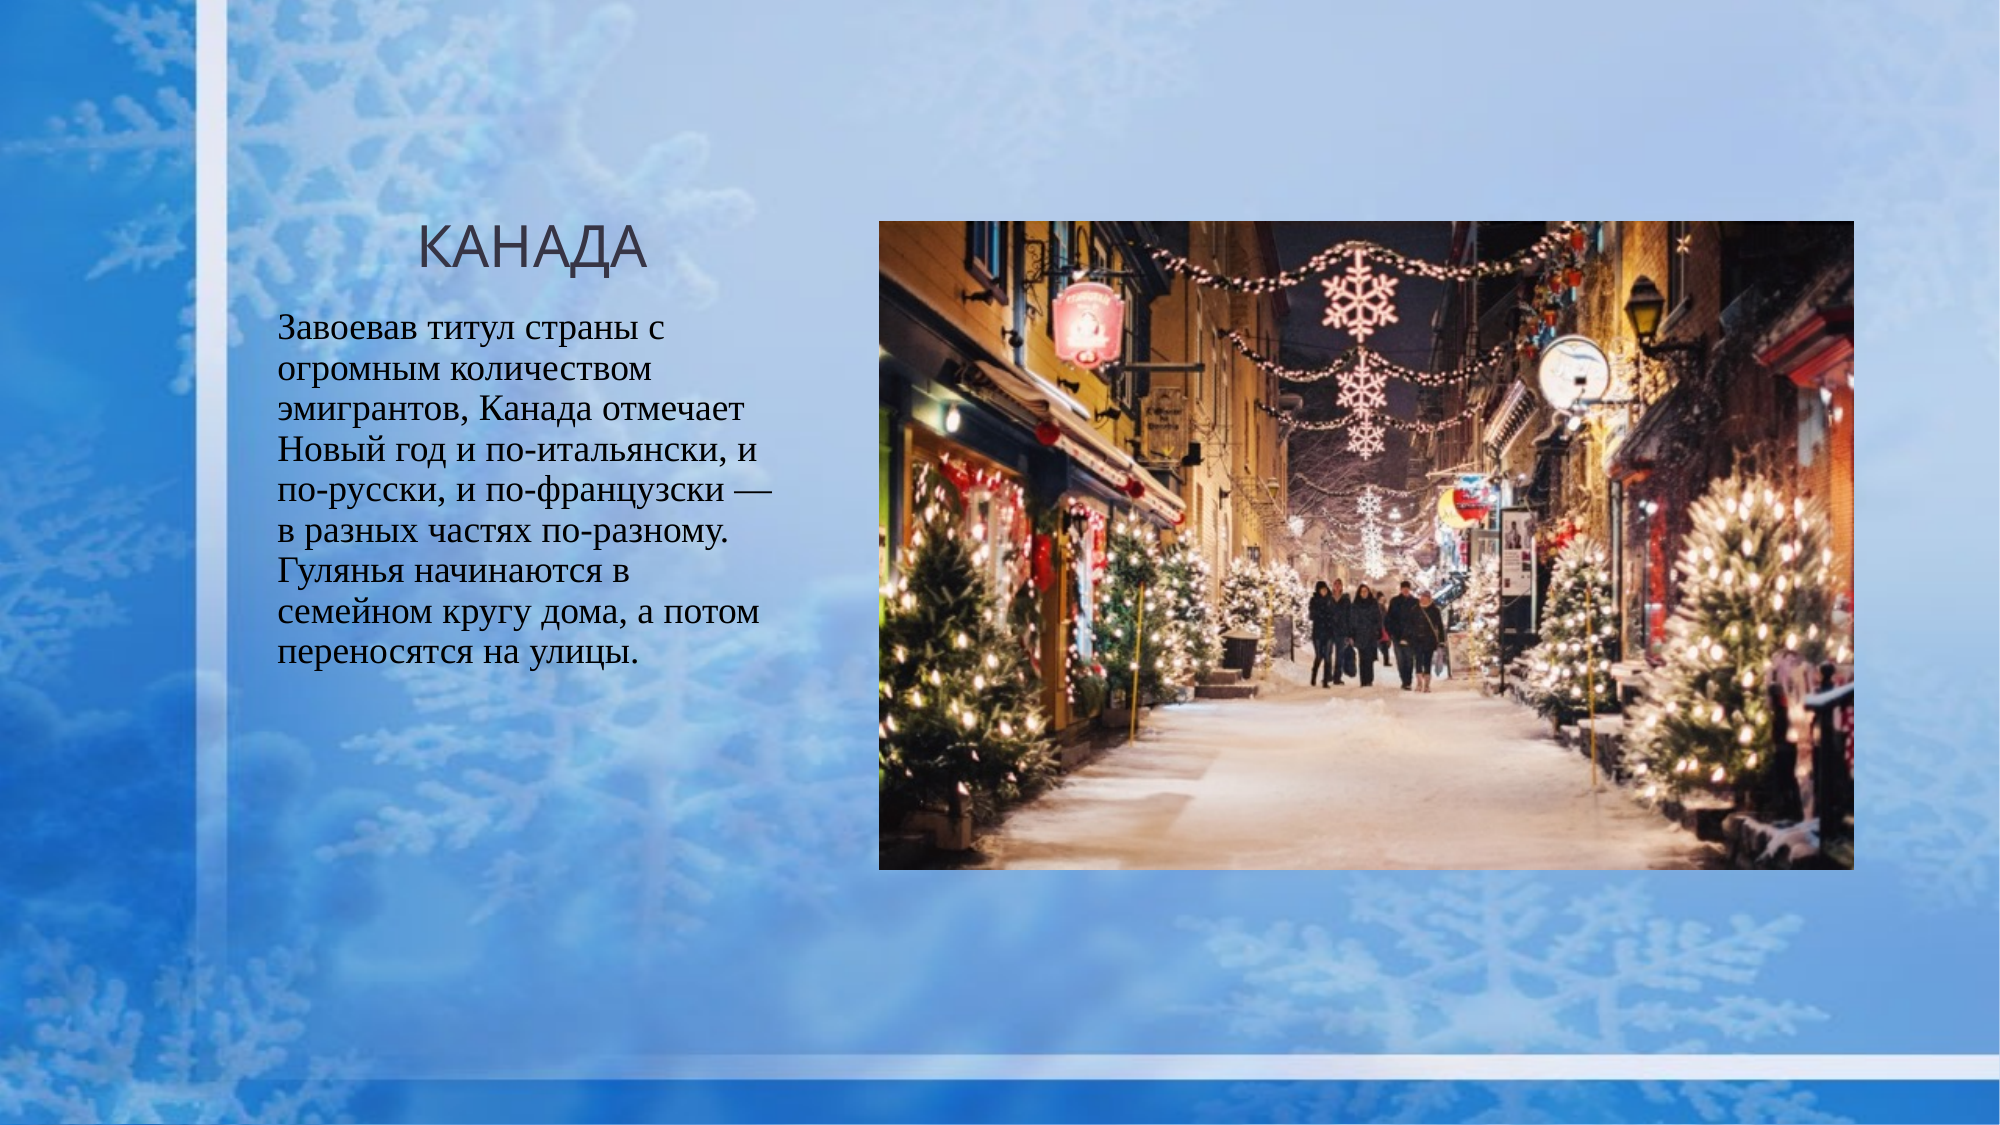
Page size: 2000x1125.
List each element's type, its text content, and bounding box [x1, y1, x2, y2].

list Завоевав титул страны с огромным количеством эмигрантов, Канада отмечает Новый год и по-итальянски, и по-русски, и по-французски — в разных частях по-разному. Гулянья начинаются в семейном кругу дома, а потом переносятся на улицы. [262, 299, 803, 1013]
title Канада [262, 62, 803, 288]
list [878, 221, 1855, 870]
picture [0, 0, 2000, 1125]
